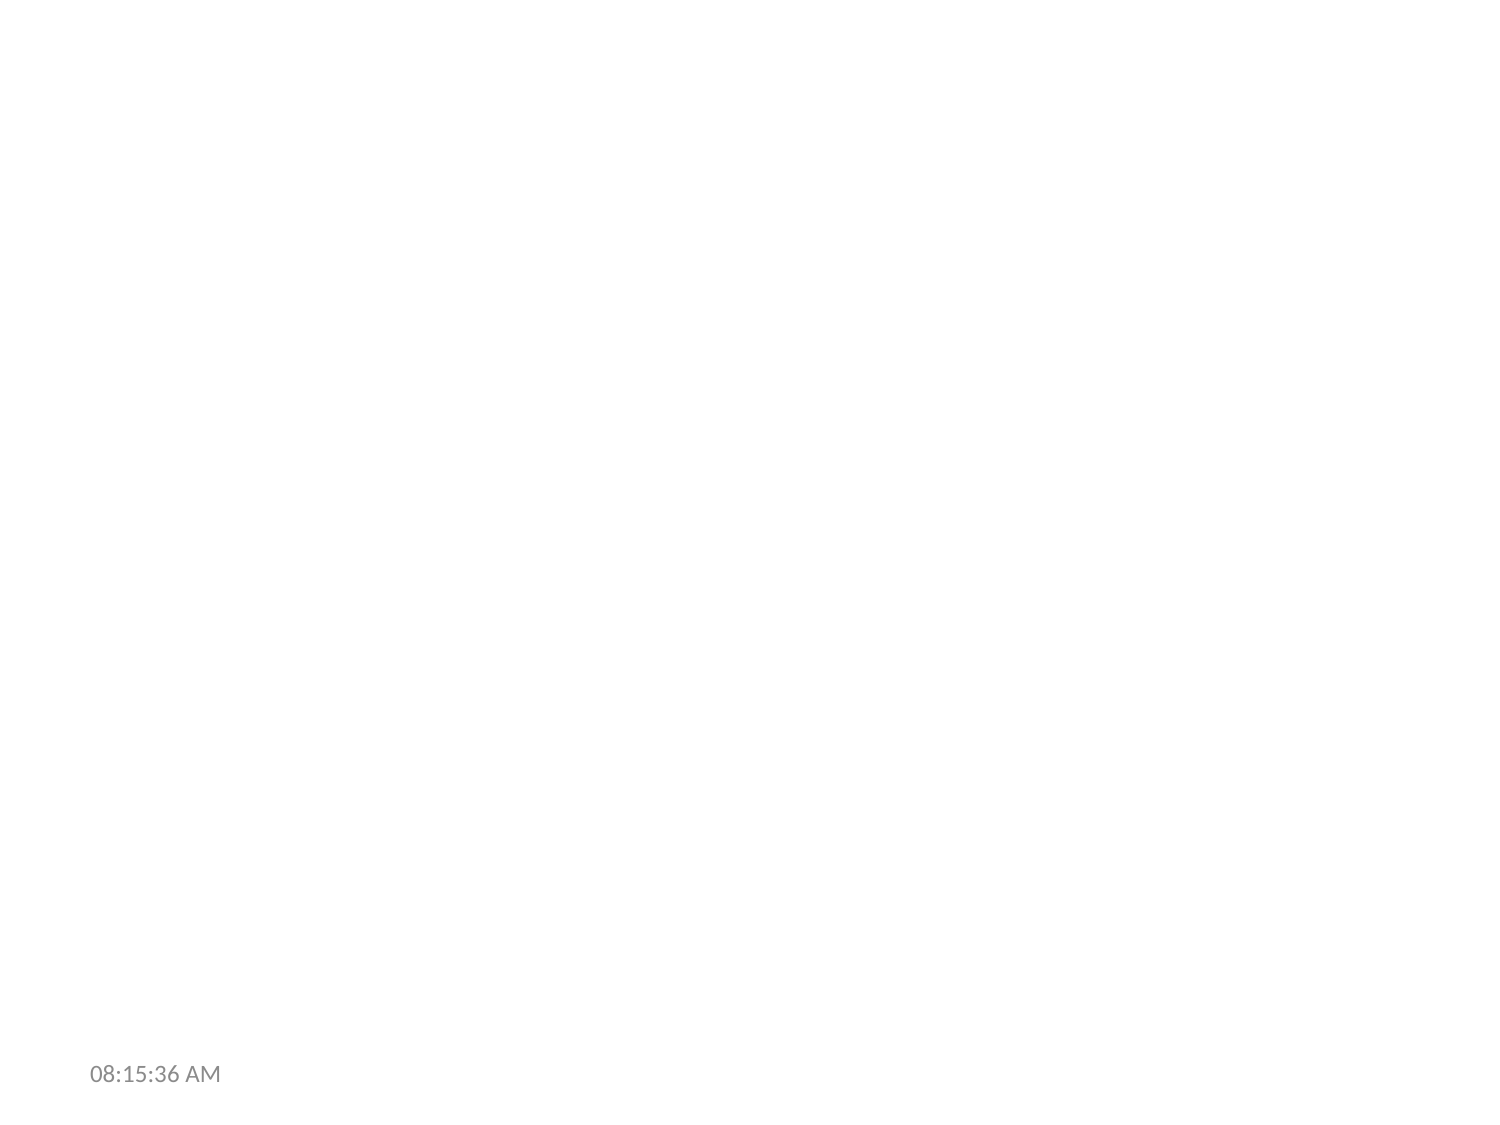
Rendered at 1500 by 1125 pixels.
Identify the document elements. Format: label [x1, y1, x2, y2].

slide_number [75, 1042, 425, 1103]
